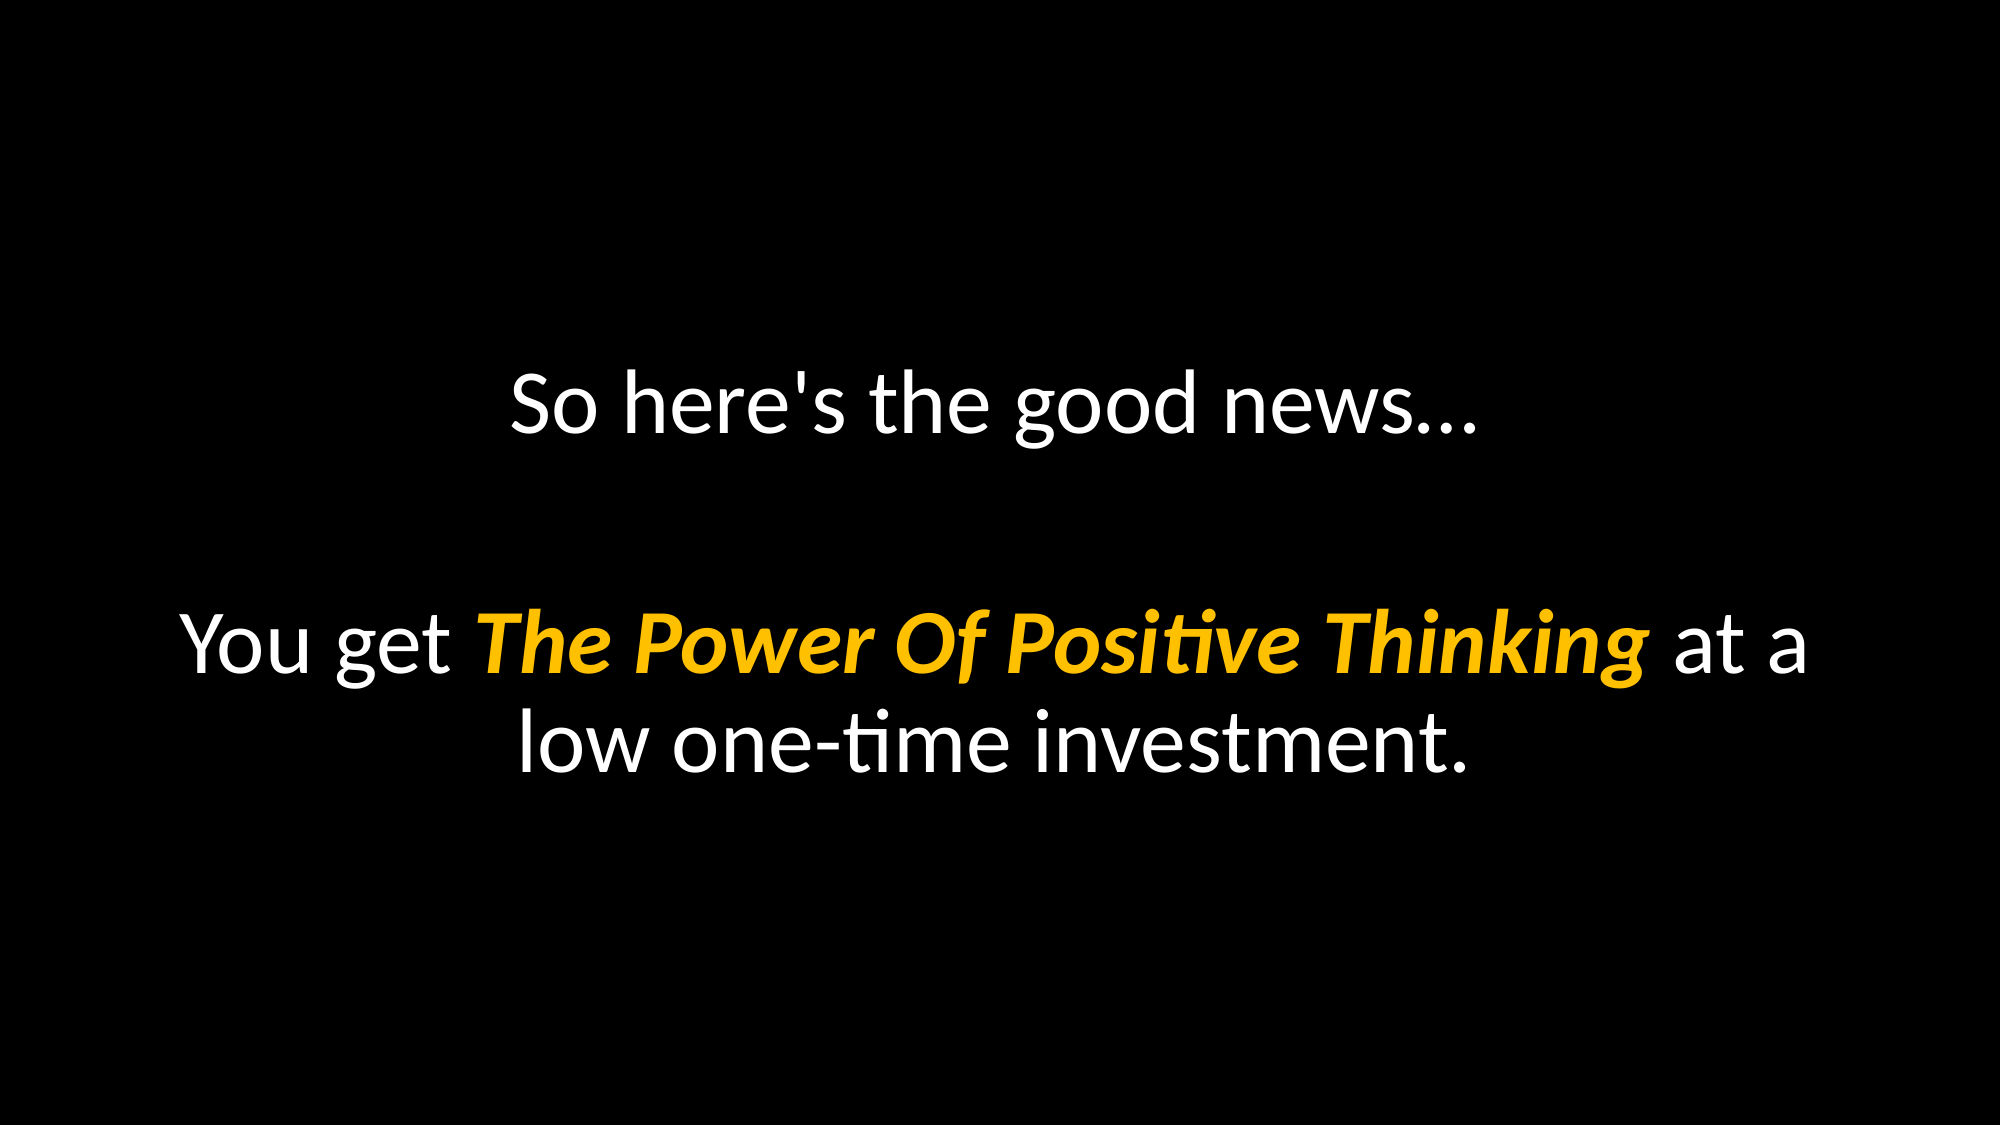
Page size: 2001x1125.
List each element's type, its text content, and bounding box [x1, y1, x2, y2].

list So here's the good news… You get The Power Of Positive Thinking at a low one-time investment. [132, 346, 1858, 884]
